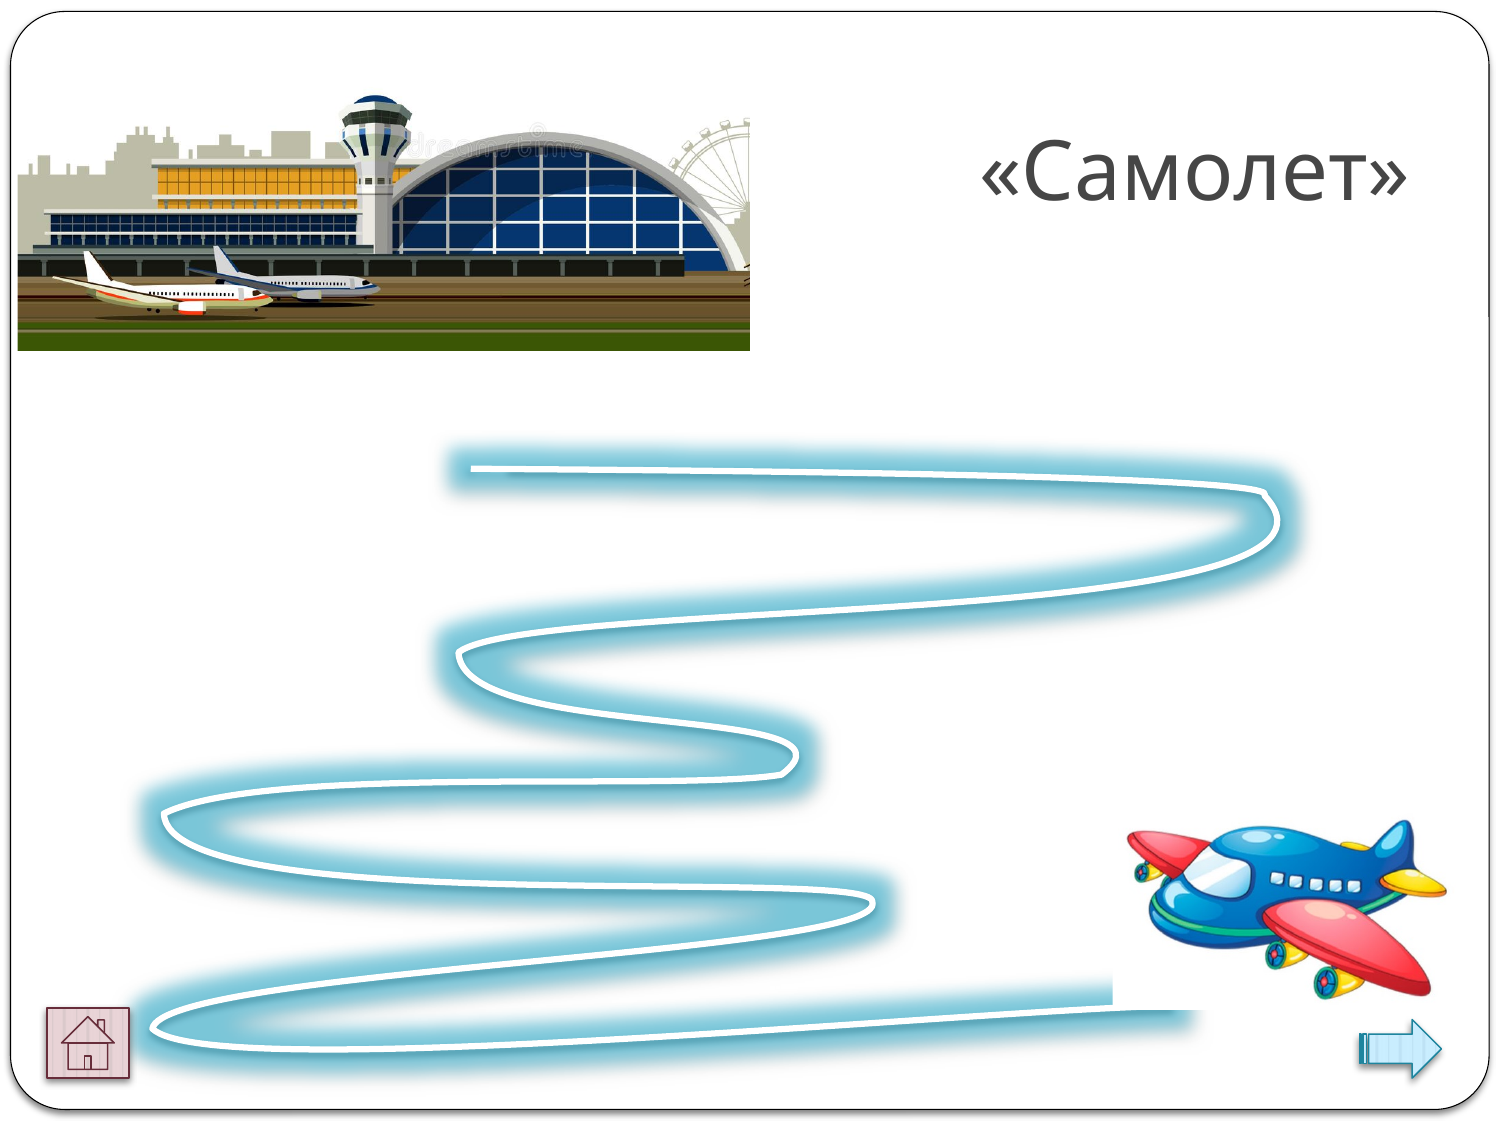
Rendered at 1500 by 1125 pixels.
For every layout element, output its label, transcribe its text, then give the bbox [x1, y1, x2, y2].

text_box [149, 465, 1281, 1053]
text_box [46, 1007, 130, 1079]
text_box [1359, 1018, 1442, 1079]
picture [1112, 803, 1456, 1010]
title «Самолет» [150, 45, 1425, 233]
picture [17, 72, 751, 351]
